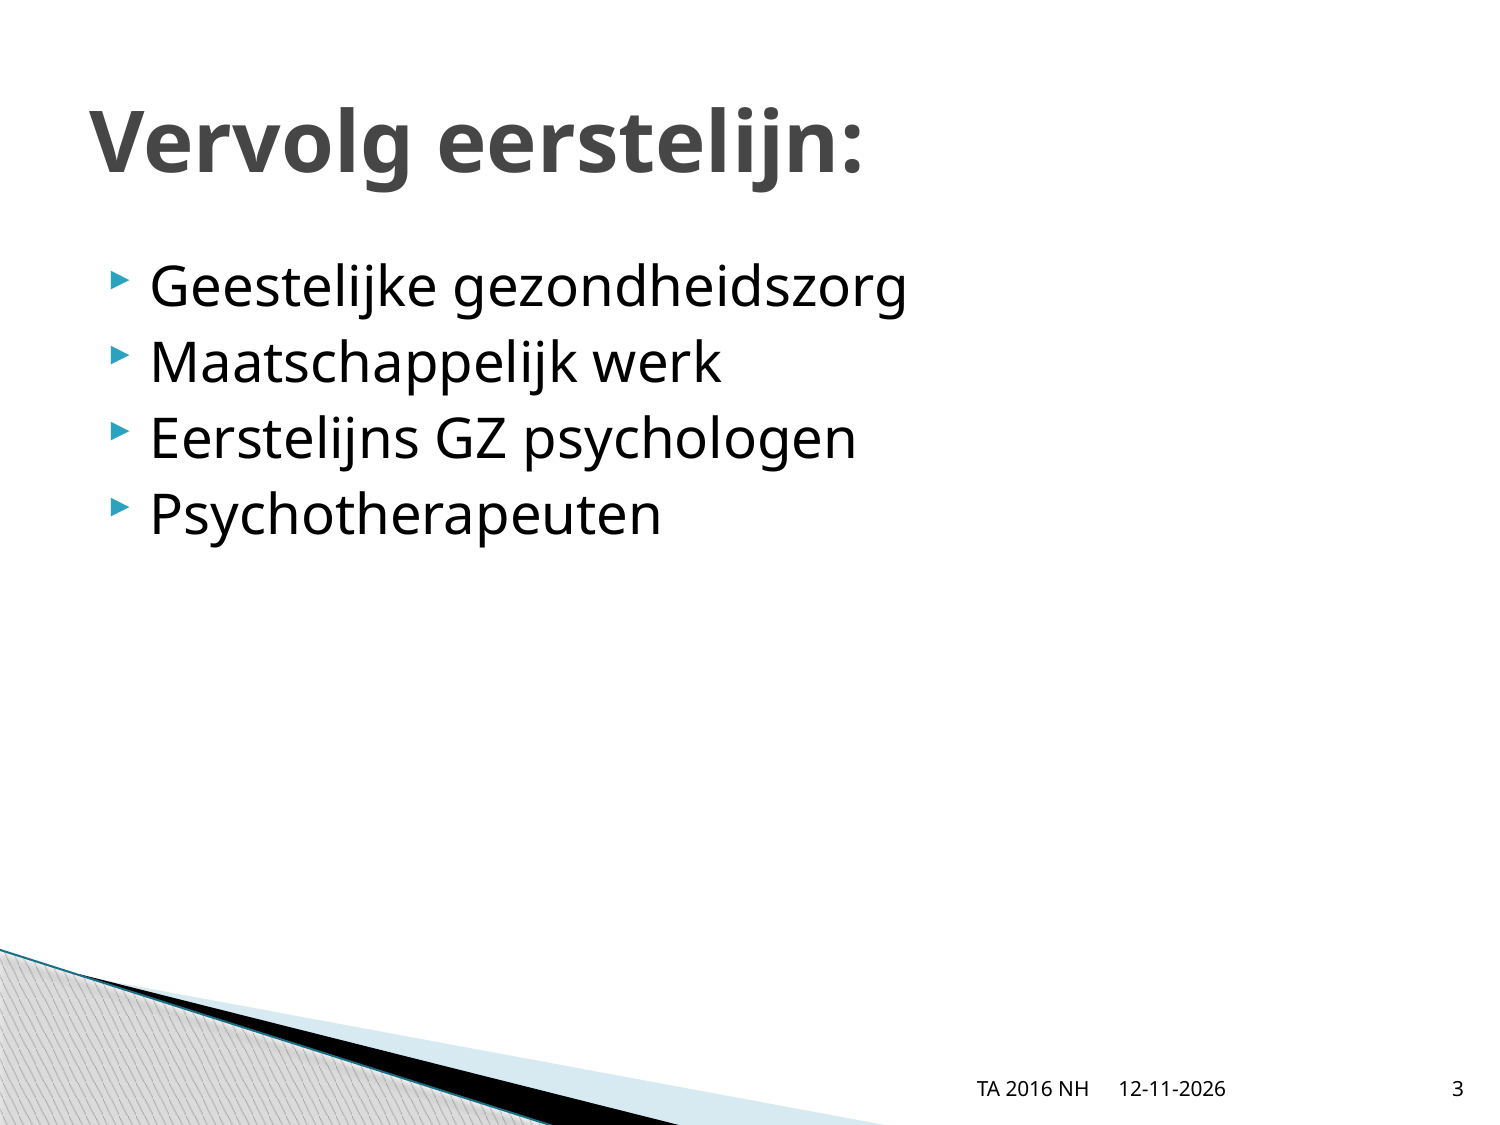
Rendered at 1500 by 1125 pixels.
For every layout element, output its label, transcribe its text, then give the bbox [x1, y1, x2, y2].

title Vervolg eerstelijn: [75, 45, 1425, 233]
slide_number 3 [1418, 1051, 1479, 1112]
footer TA 2016 NH [718, 1051, 1105, 1112]
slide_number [1105, 1051, 1418, 1112]
list Geestelijke gezondheidszorg Maatschappelijk werk Eerstelijns GZ psychologen Psychotherapeuten [75, 243, 1425, 986]
